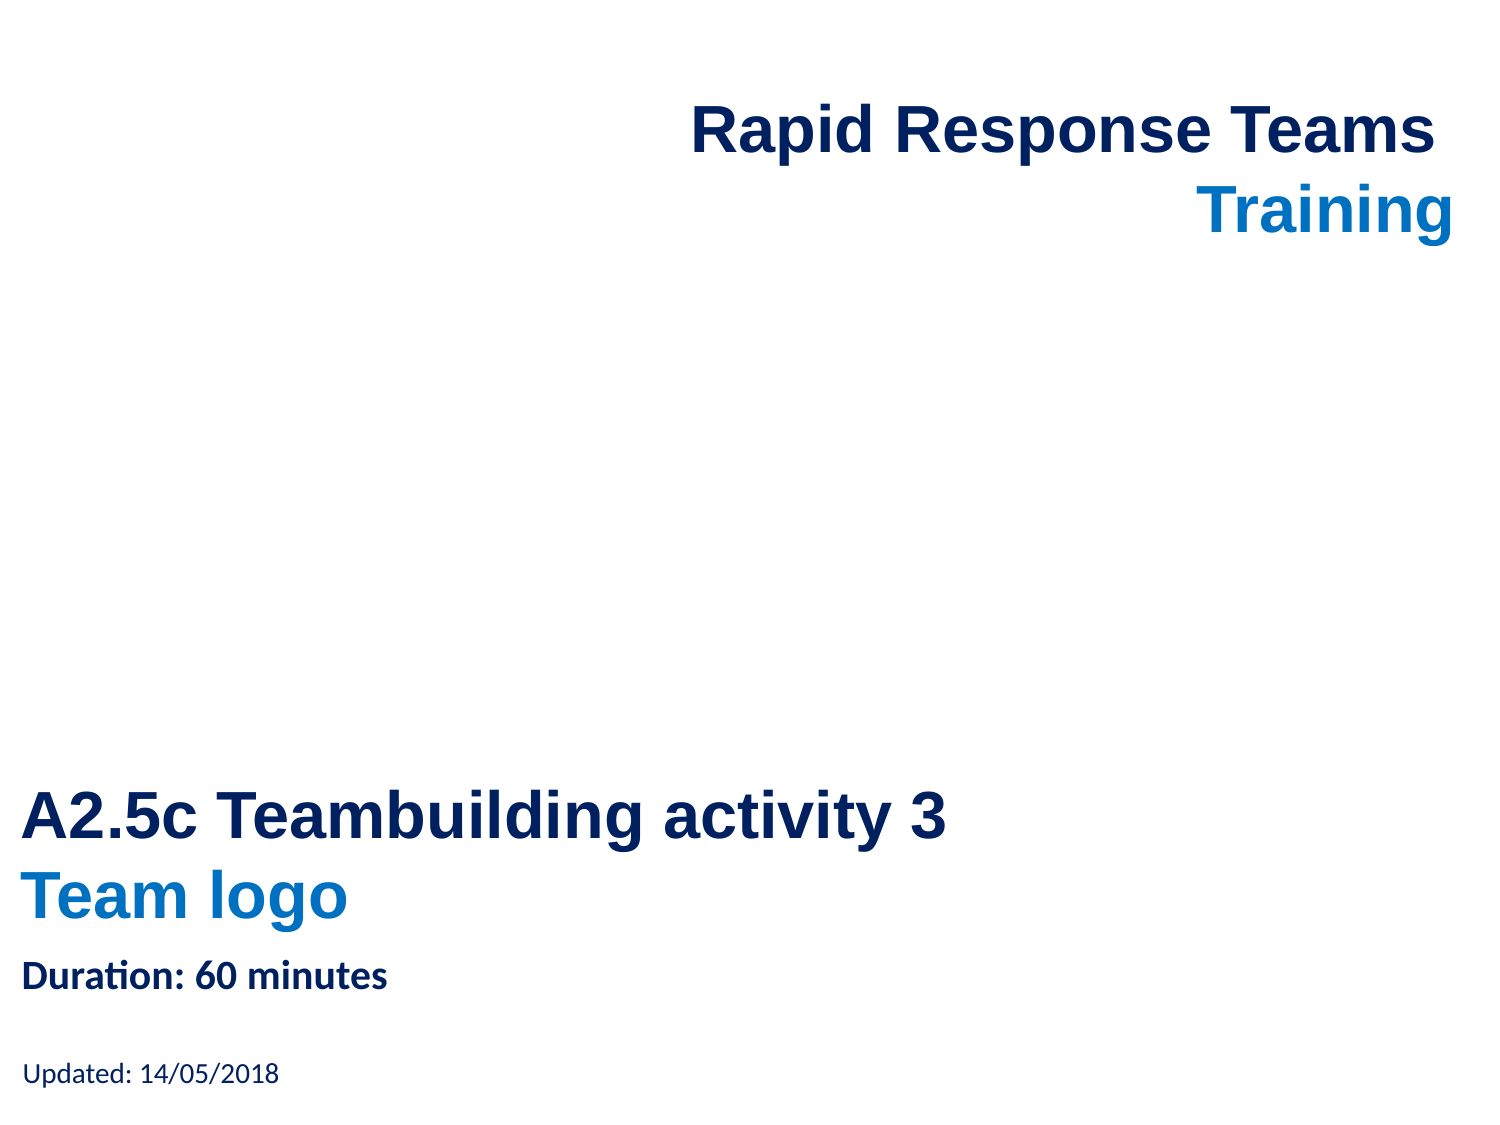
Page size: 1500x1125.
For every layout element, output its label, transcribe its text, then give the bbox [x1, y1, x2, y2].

title A2.5c Teambuilding activity 3 Team logo [5, 775, 1380, 929]
text_box Duration: 60 minutes [6, 940, 404, 1006]
text_box Rapid Response Teams Training [655, 78, 1471, 254]
text_box Updated: 14/05/2018 [7, 1046, 295, 1097]
